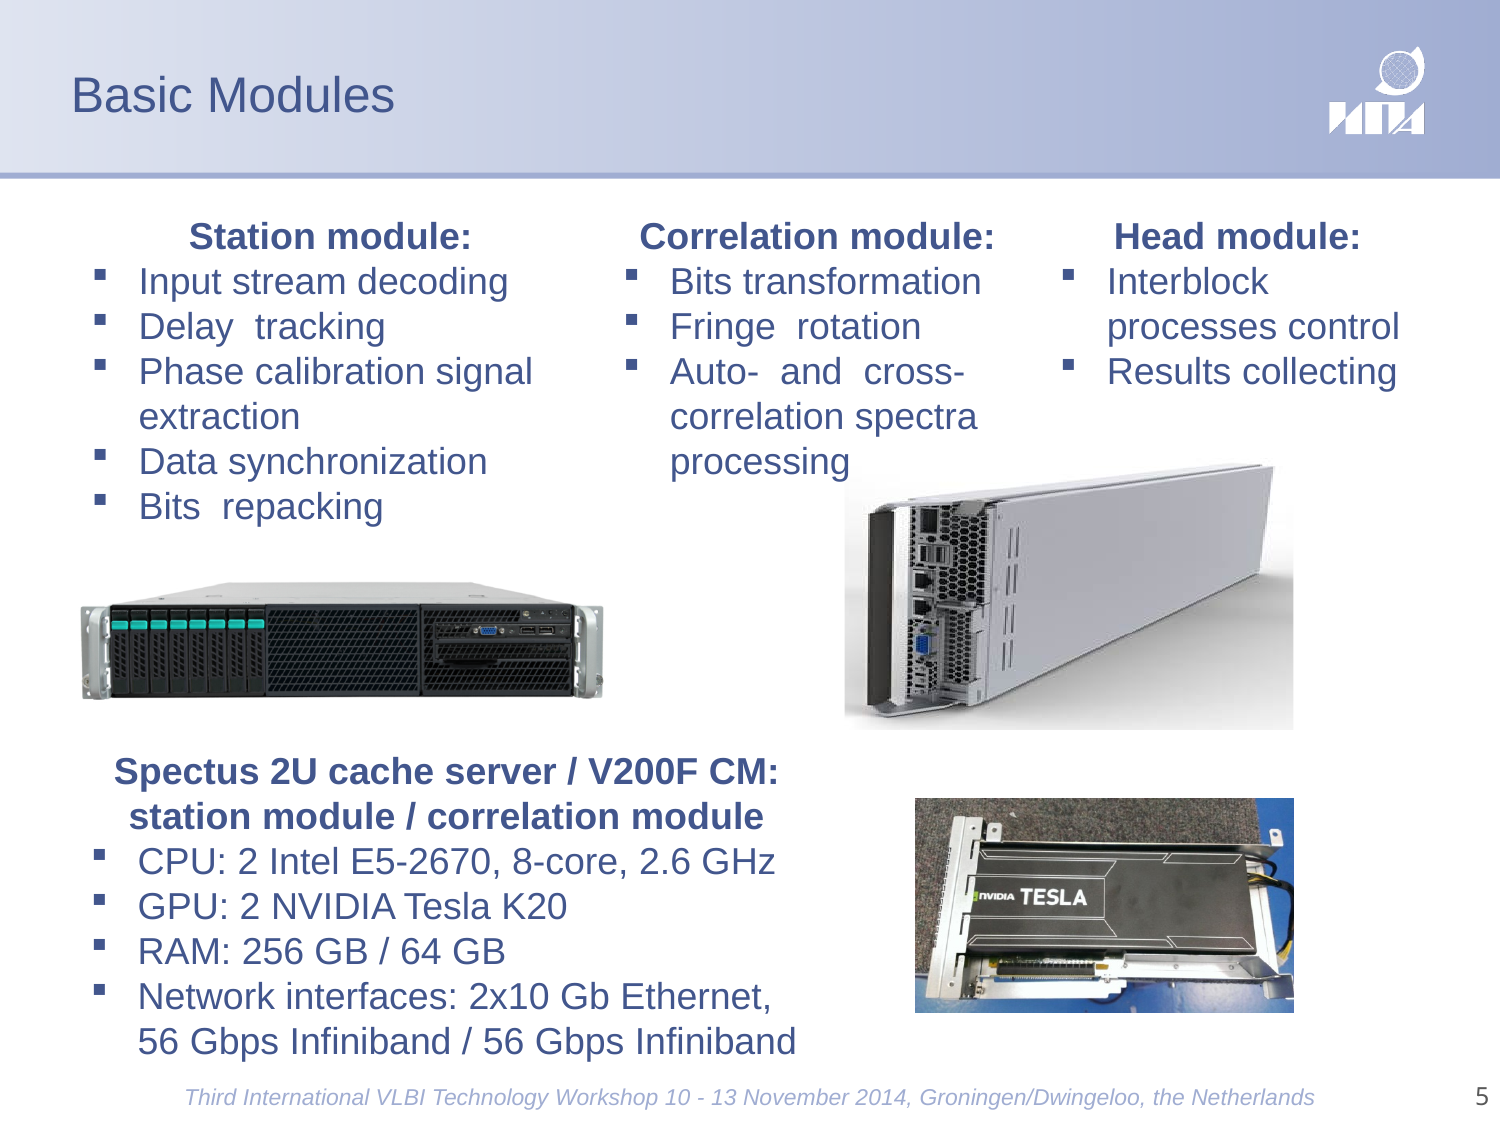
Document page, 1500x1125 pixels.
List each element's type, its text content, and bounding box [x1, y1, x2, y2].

picture [76, 573, 609, 713]
text_box Head module: Interblock processes control Results collecting [1045, 204, 1431, 400]
text_box [0, 170, 1500, 181]
picture [915, 798, 1294, 1014]
text_box Spectus 2U cache server / V200F CM: station module / correlation module CPU: 2 Intel E5-2670, 8-core, 2.6 GHz GPU: 2 NVIDIA Tesla K20 RAM: 256 GB / 64 GB Network interfaces: 2x10 Gb Ethernet, 56 Gbps Infiniband / 56 Gbps Infiniband [76, 739, 818, 1071]
text_box Station module: Input stream decoding Delay tracking Phase calibration signal extraction Data synchronization Bits repacking [76, 204, 585, 535]
text_box Third International VLBI Technology Workshop 10 - 13 November 2014, Groningen/Dwingeloo, the Netherlands [0, 1082, 1470, 1117]
picture [844, 446, 1294, 730]
picture [1316, 21, 1447, 152]
title Basic Modules [0, 0, 1500, 170]
slide_number 5 [1470, 1078, 1500, 1117]
text_box Correlation module: Bits transformation Fringe rotation Auto- and cross-correlation spectra processing [608, 204, 1028, 490]
